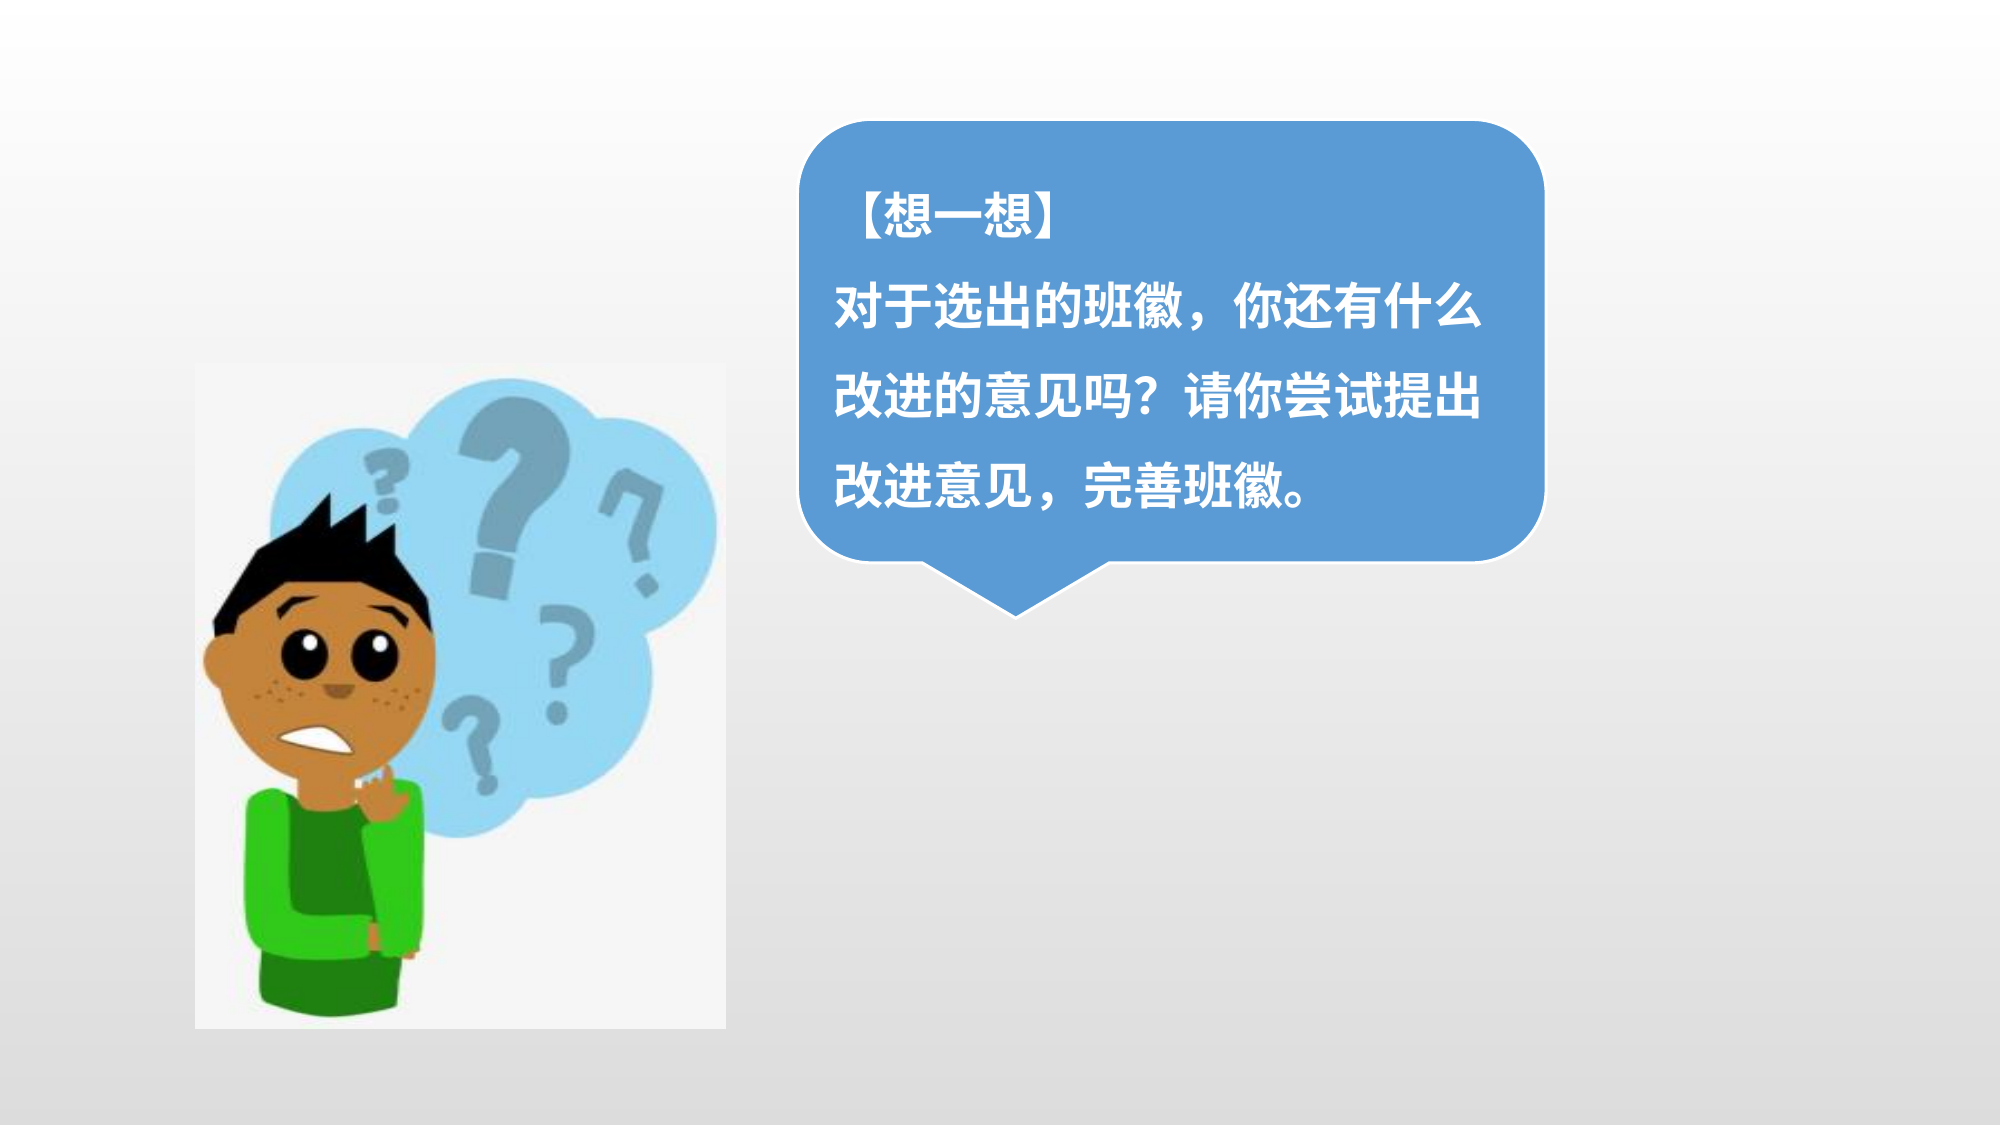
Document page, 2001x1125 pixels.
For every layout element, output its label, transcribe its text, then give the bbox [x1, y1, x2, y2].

text_box 【想一想】 对于选出的班徽，你还有什么改进的意见吗？请你尝试提出改进意见，完善班徽。 [795, 117, 1548, 621]
picture [195, 363, 726, 1029]
